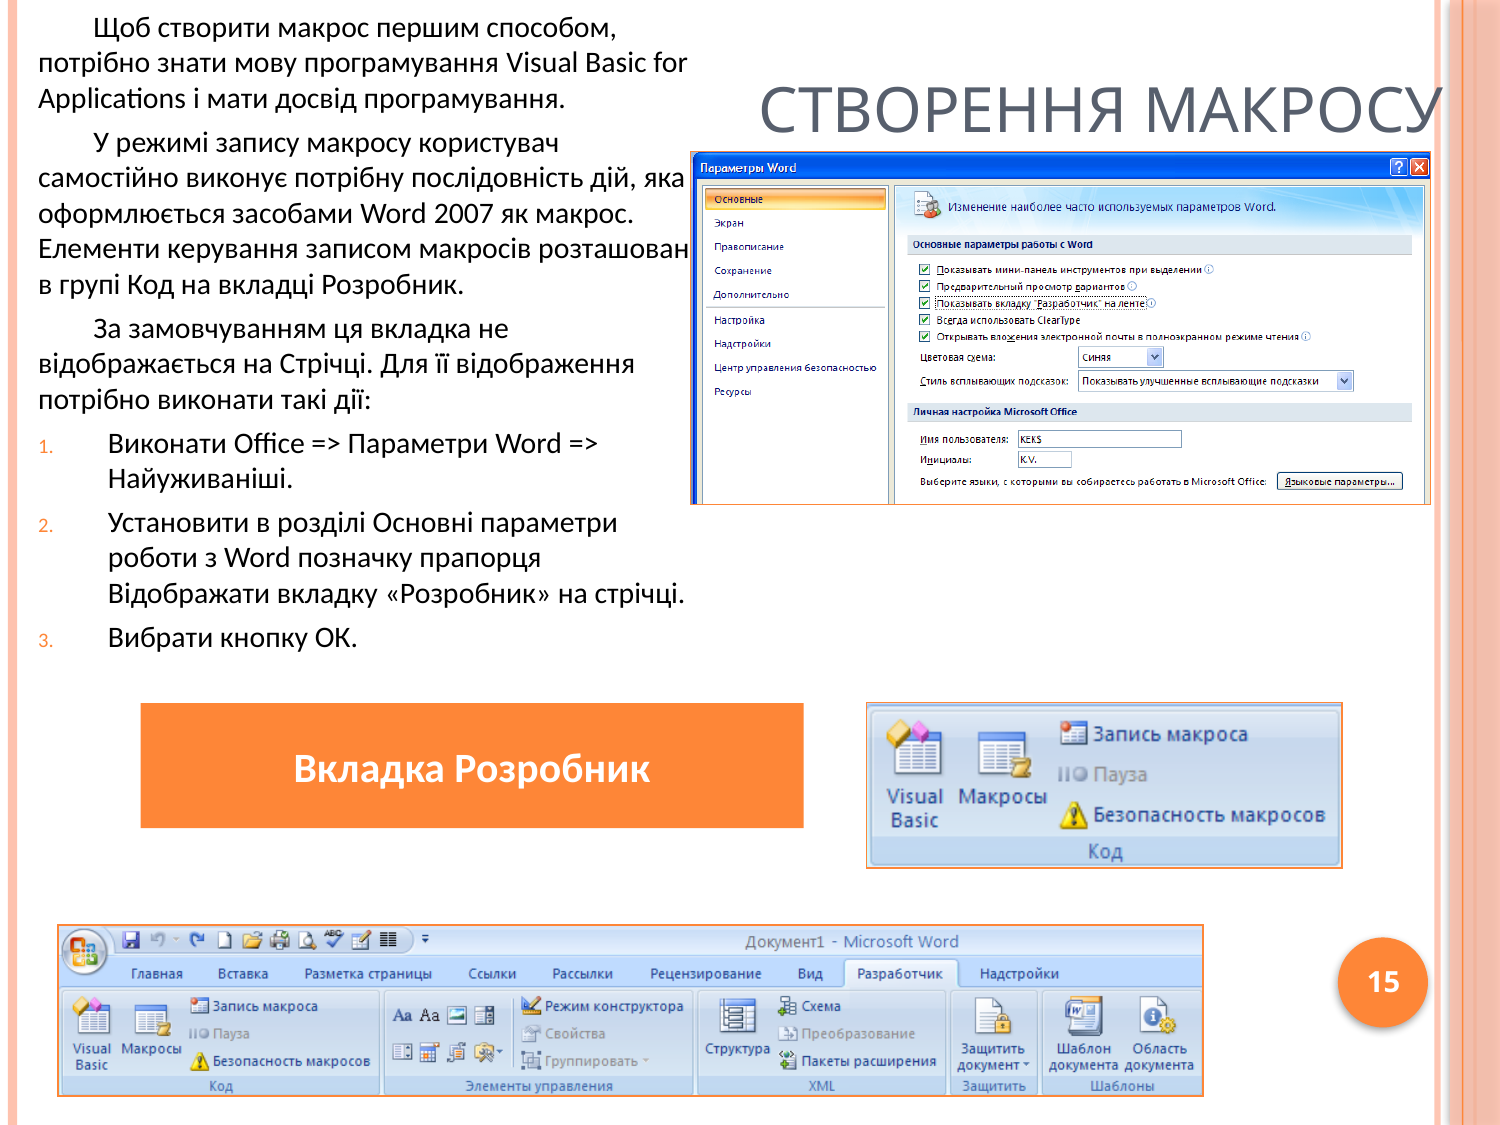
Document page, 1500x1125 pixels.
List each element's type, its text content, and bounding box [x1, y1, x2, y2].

slide_number 15 [1333, 940, 1434, 1027]
title Створення макросу [715, 0, 1500, 153]
picture [57, 925, 1203, 1096]
picture [866, 702, 1342, 868]
list Вкладка Розробник [140, 703, 804, 829]
list Щоб створити макрос першим способом, потрібно знати мову програмування Visual Basic for Applications і мати досвід програмування. У режимі запису макросу користувач самостійно виконує потрібну послідовність дій, яка оформлюється засобами Word 2007 як макрос. Елементи керування записом макросів розташовані в групі Код на вкладці Розробник. За замовчуванням ця вкладка не відображається на Стрічці. Для її відображення потрібно виконати такі дії: Виконати Office => Параметри Word => Найуживаніші. Установити в розділі Основні параметри роботи з Word позначку прапорця Відображати вкладку «Розробник» на стрічці. Вибрати кнопку ОК. [23, 0, 715, 680]
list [690, 151, 1431, 505]
